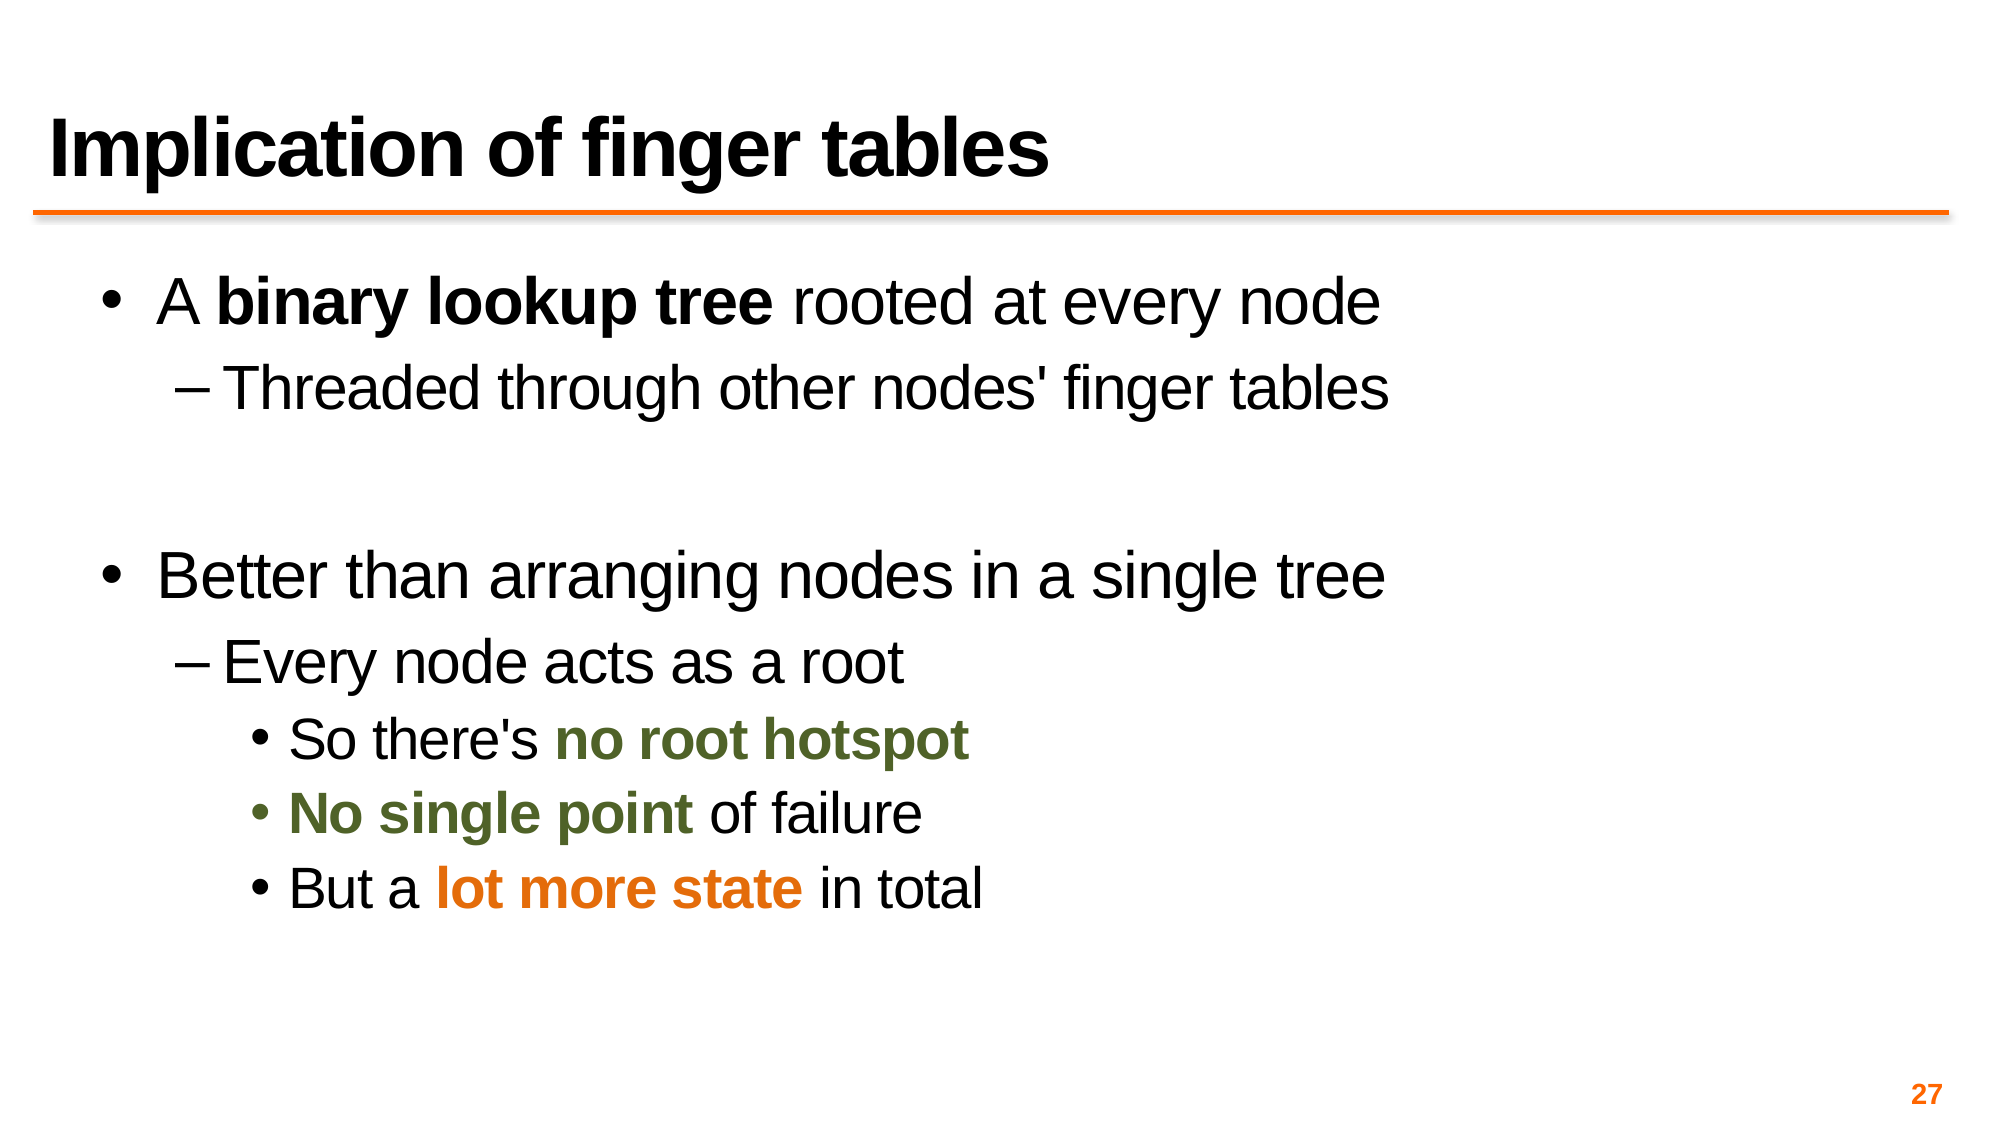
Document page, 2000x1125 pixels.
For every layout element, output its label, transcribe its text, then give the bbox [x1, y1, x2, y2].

list A binary lookup tree rooted at every node Threaded through other nodes' finger tables Better than arranging nodes in a single tree Every node acts as a root So there's no root hotspot No single point of failure But a lot more state in total [94, 260, 1950, 1063]
title Implication of finger tables [33, 24, 1950, 201]
slide_number 27 [1482, 1074, 1950, 1110]
